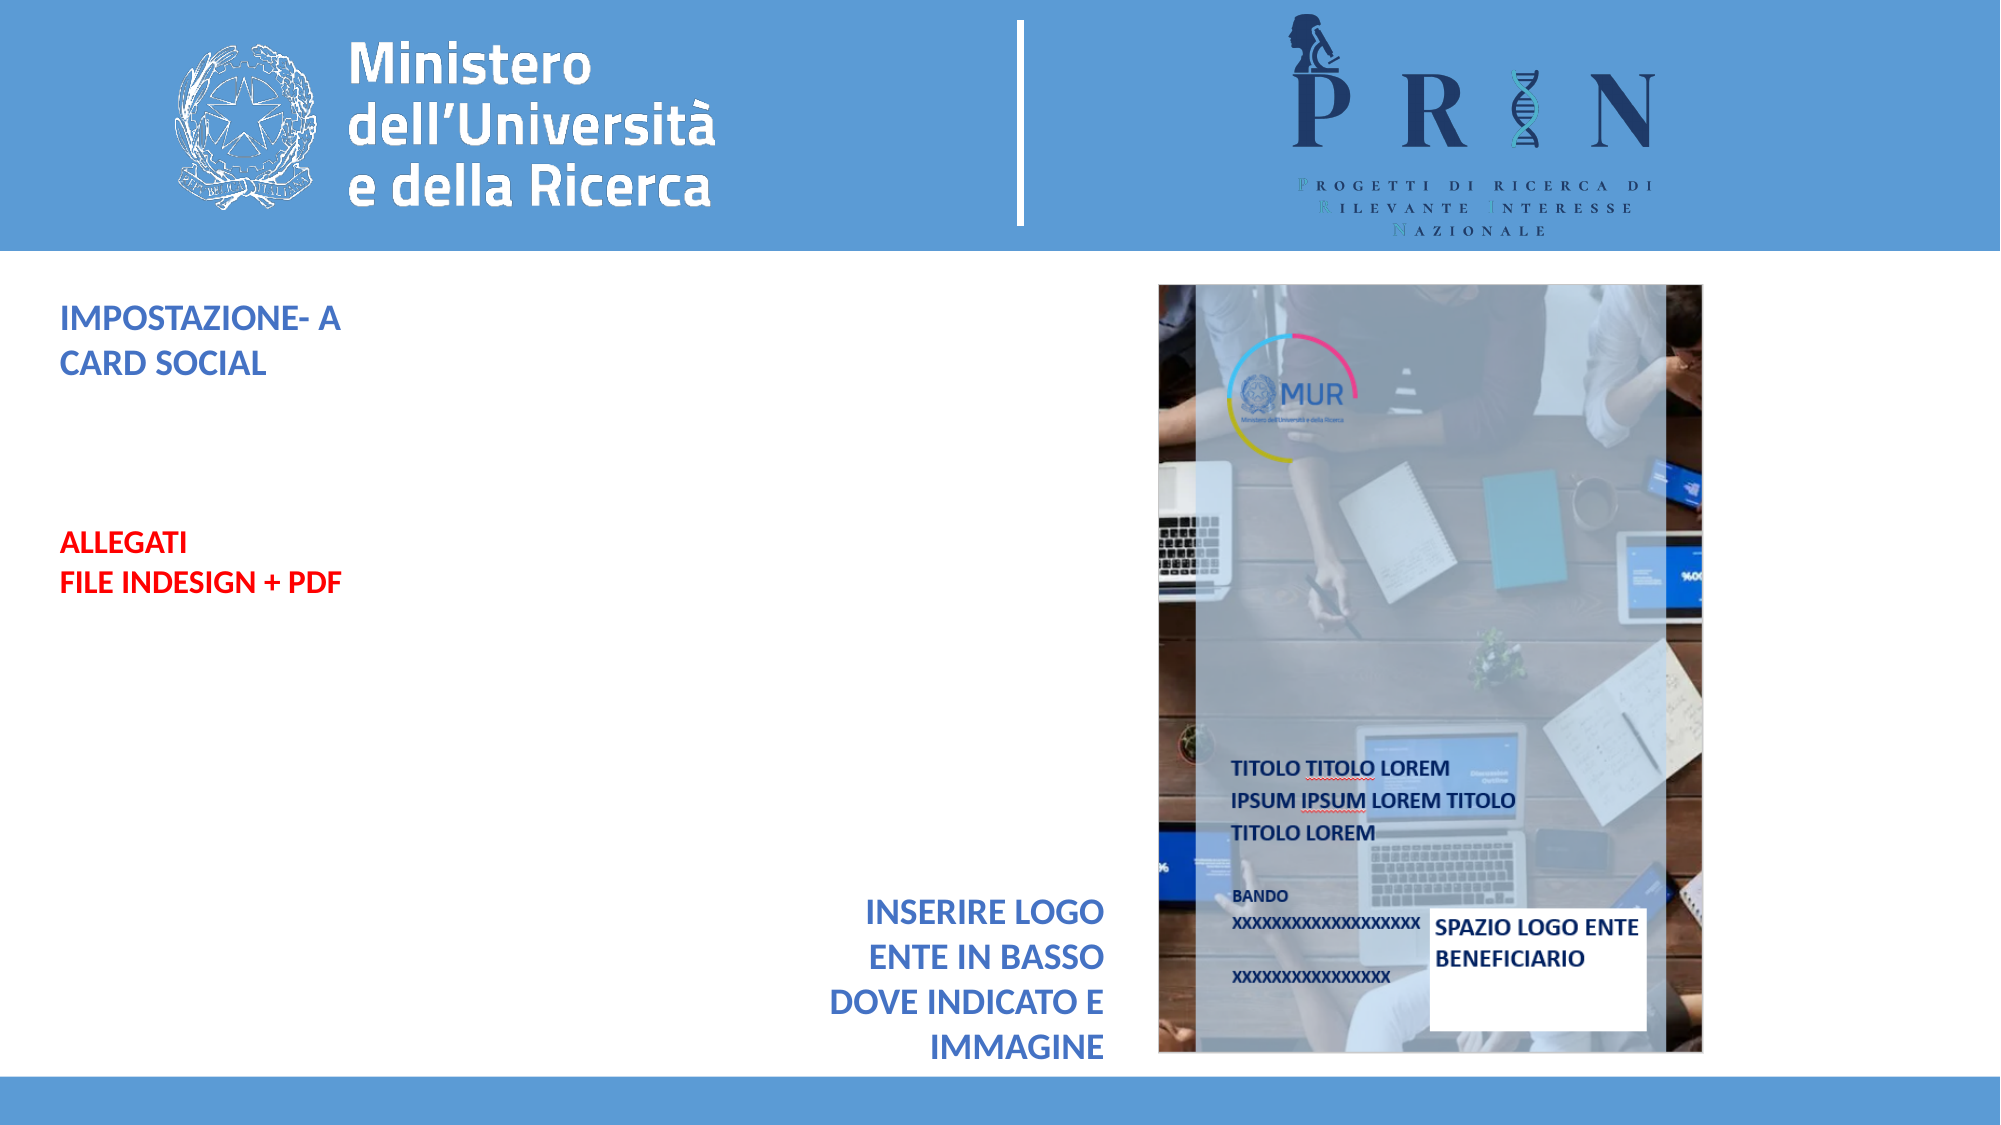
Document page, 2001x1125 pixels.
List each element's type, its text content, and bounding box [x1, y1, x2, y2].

picture [175, 41, 715, 210]
picture [1158, 0, 1731, 1054]
text_box IMPOSTAZIONE- A CARD SOCIAL [45, 285, 445, 481]
text_box [1731, 0, 2000, 252]
text_box INSERIRE LOGO ENTE IN BASSO DOVE INDICATO E IMMAGINE [764, 879, 1120, 1075]
text_box ALLEGATI FILE INDESIGN + PDF [45, 512, 388, 608]
text_box [0, 0, 1218, 252]
text_box [0, 1075, 2000, 1125]
